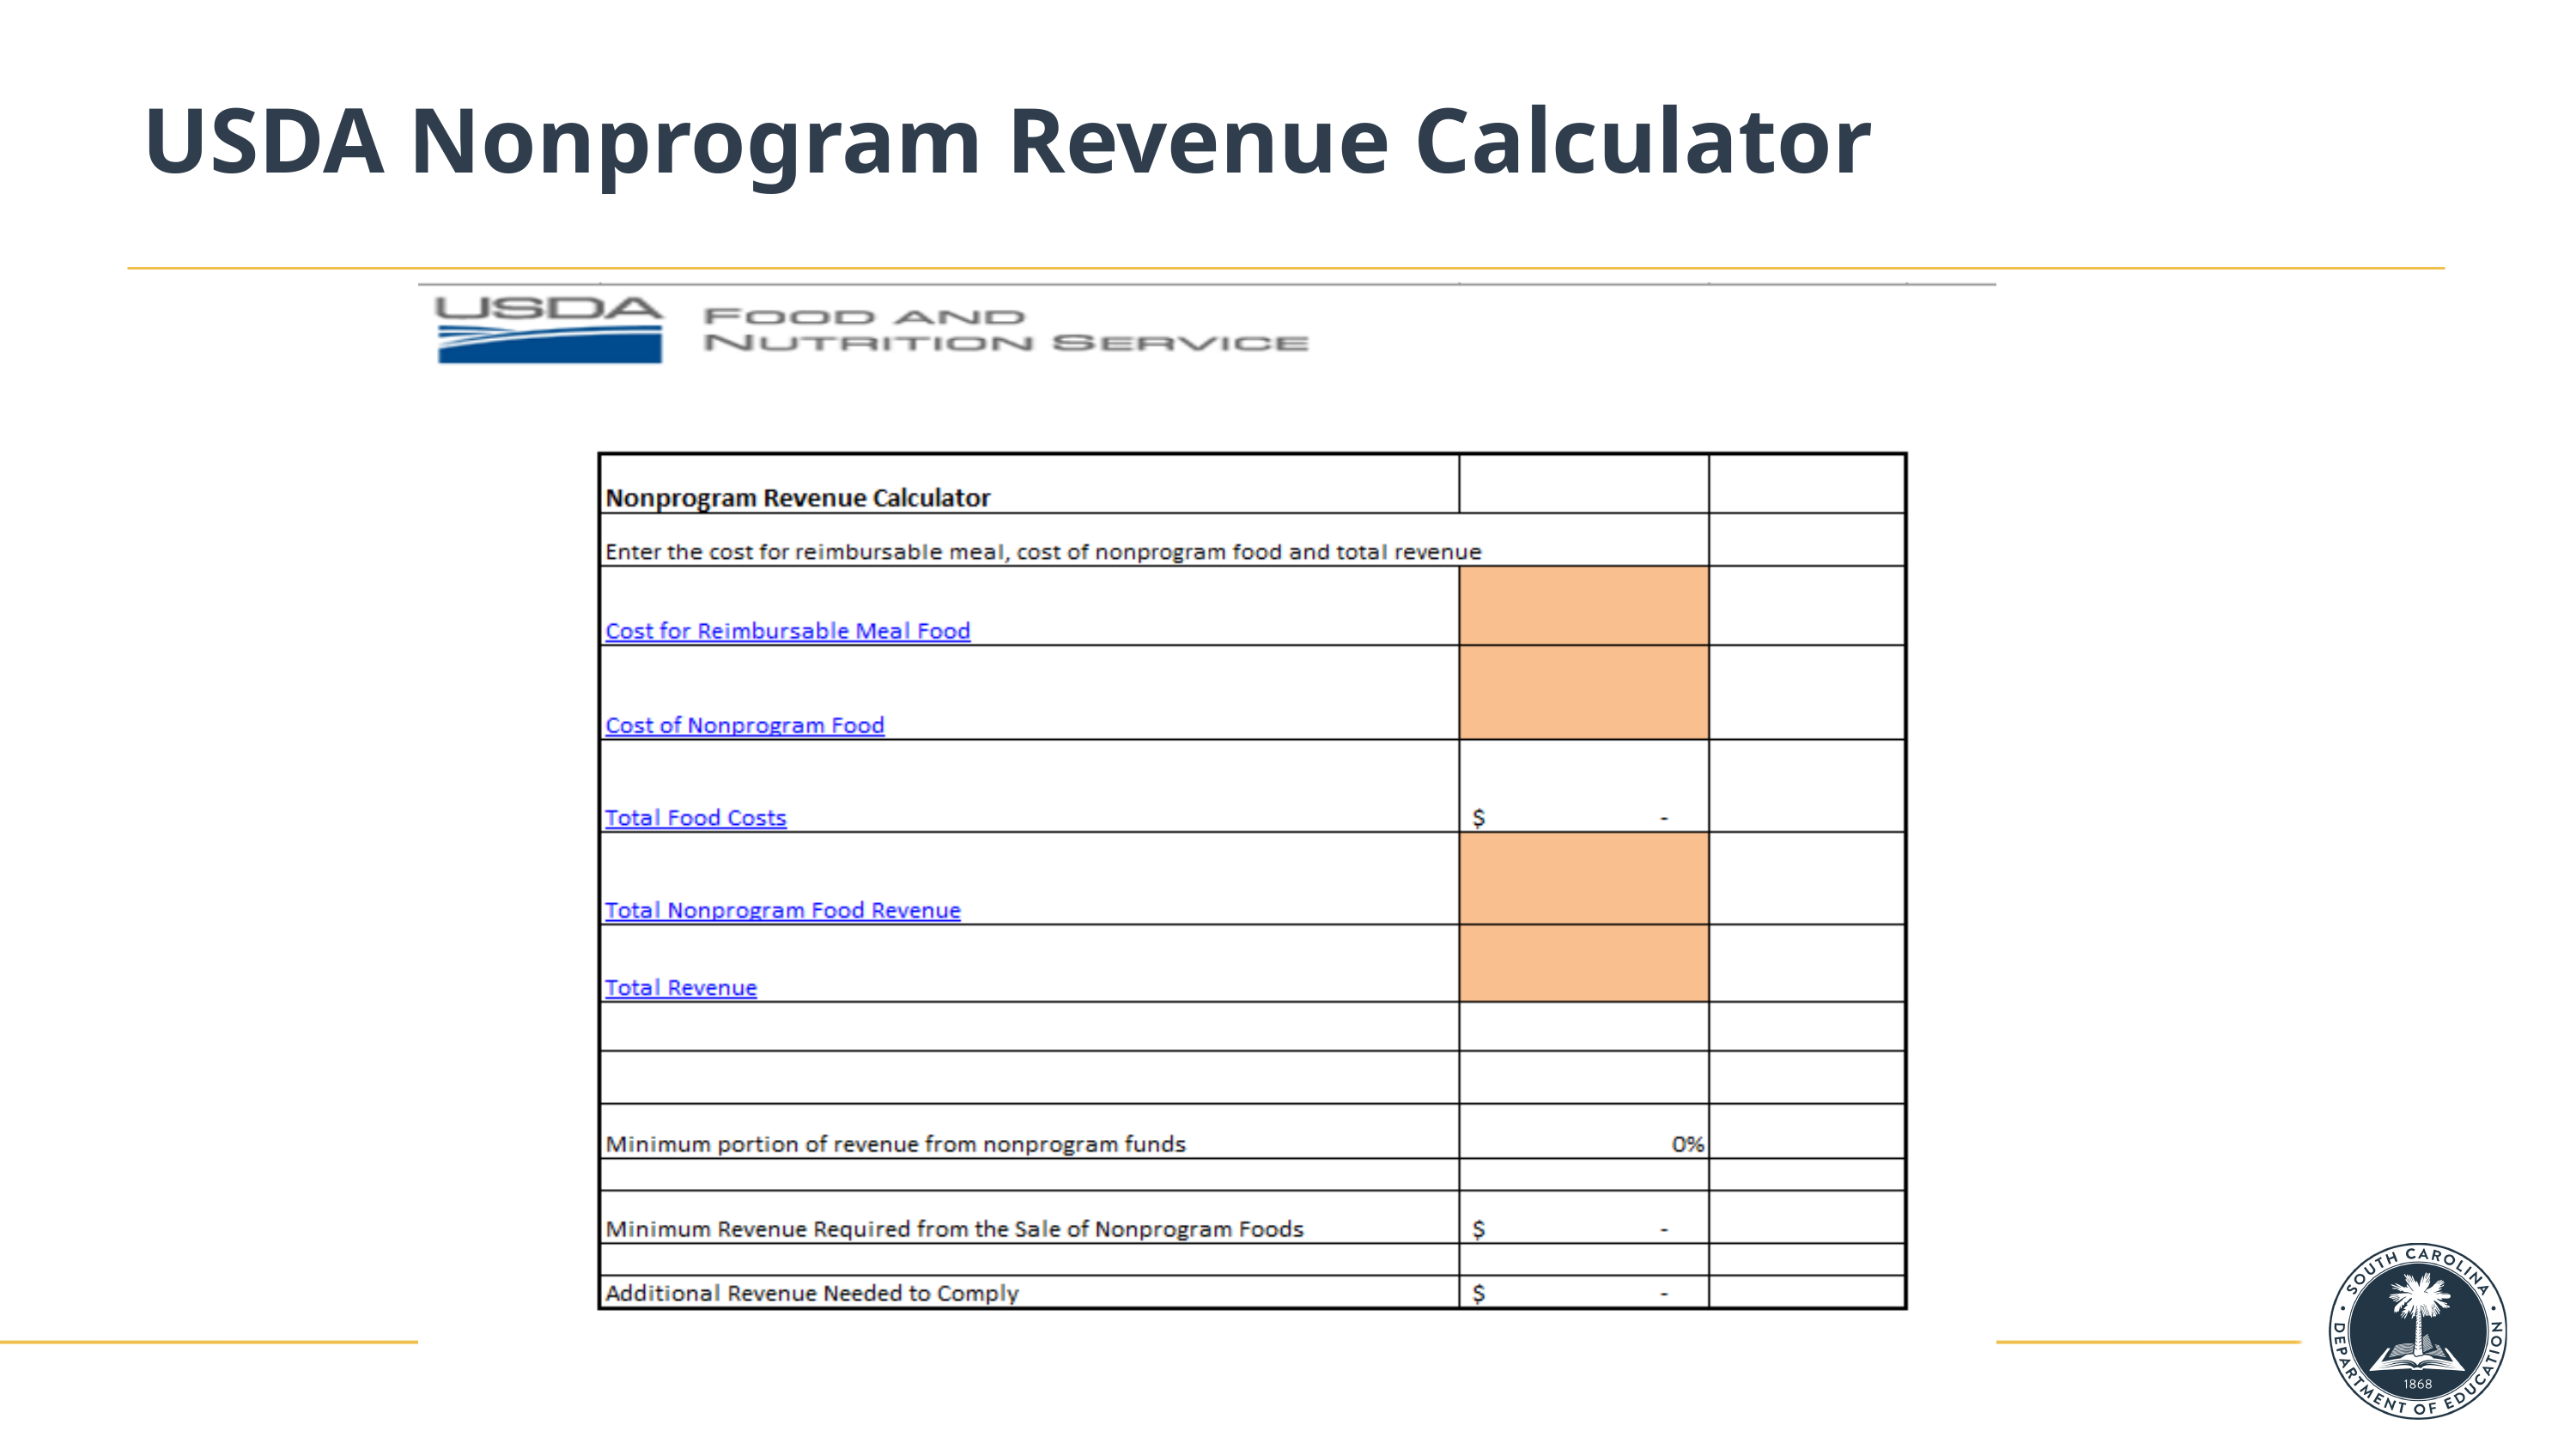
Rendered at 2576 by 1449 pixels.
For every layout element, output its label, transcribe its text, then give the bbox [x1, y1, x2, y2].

title USDA Nonprogram Revenue Calculator [129, 76, 2447, 232]
picture [2329, 1243, 2507, 1420]
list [417, 282, 1997, 1349]
